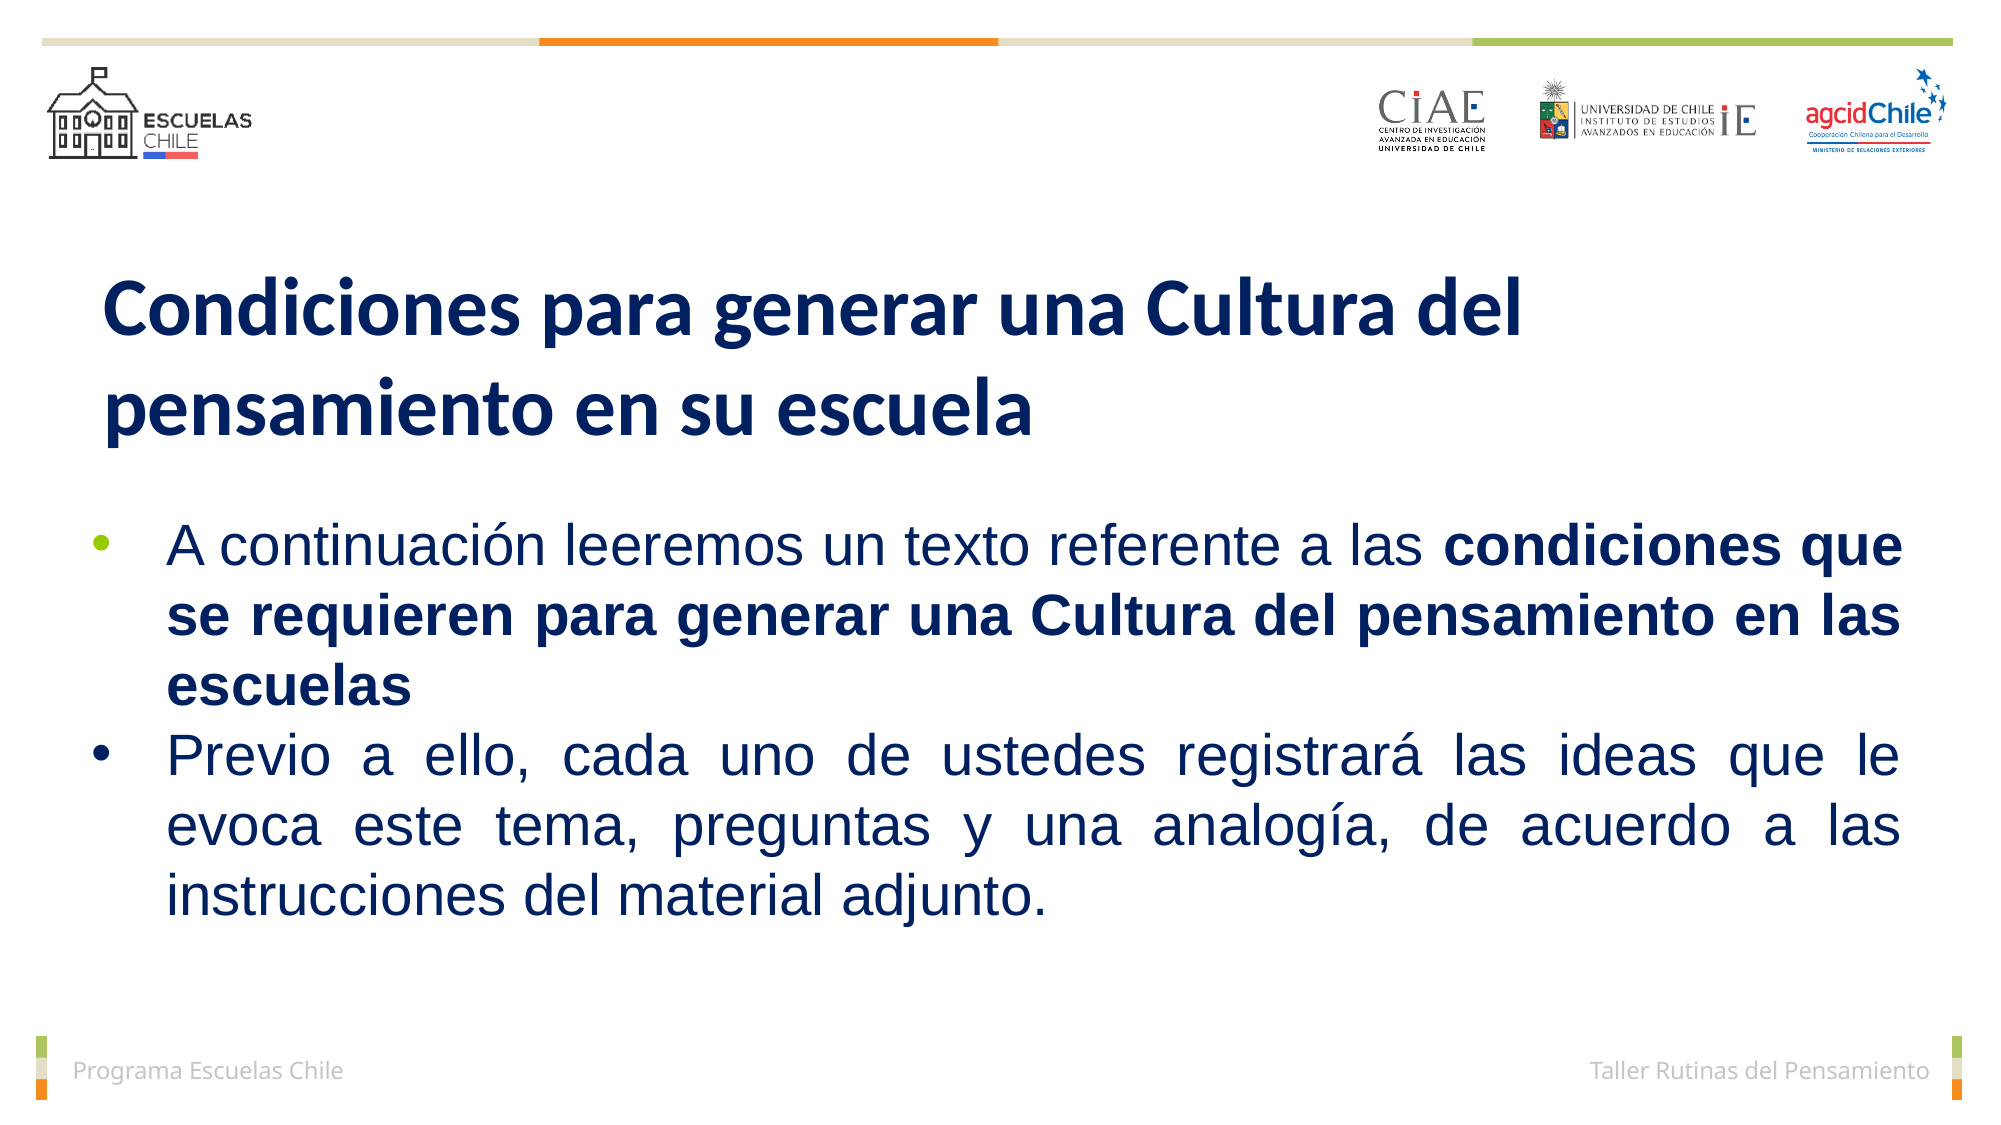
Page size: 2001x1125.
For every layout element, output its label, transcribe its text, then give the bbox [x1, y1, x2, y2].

picture [42, 38, 1953, 46]
text_box A continuación leeremos un texto referente a las condiciones que se requieren para generar una Cultura del pensamiento en las escuelas Previo a ello, cada uno de ustedes registrará las ideas que le evoca este tema, preguntas y una analogía, de acuerdo a las instrucciones del material adjunto. [83, 499, 1912, 1005]
picture [1952, 1036, 1962, 1100]
picture [46, 67, 253, 159]
picture [36, 1036, 47, 1100]
picture [1369, 65, 1950, 161]
text_box Condiciones para generar una Cultura del pensamiento en su escuela [95, 244, 1866, 460]
